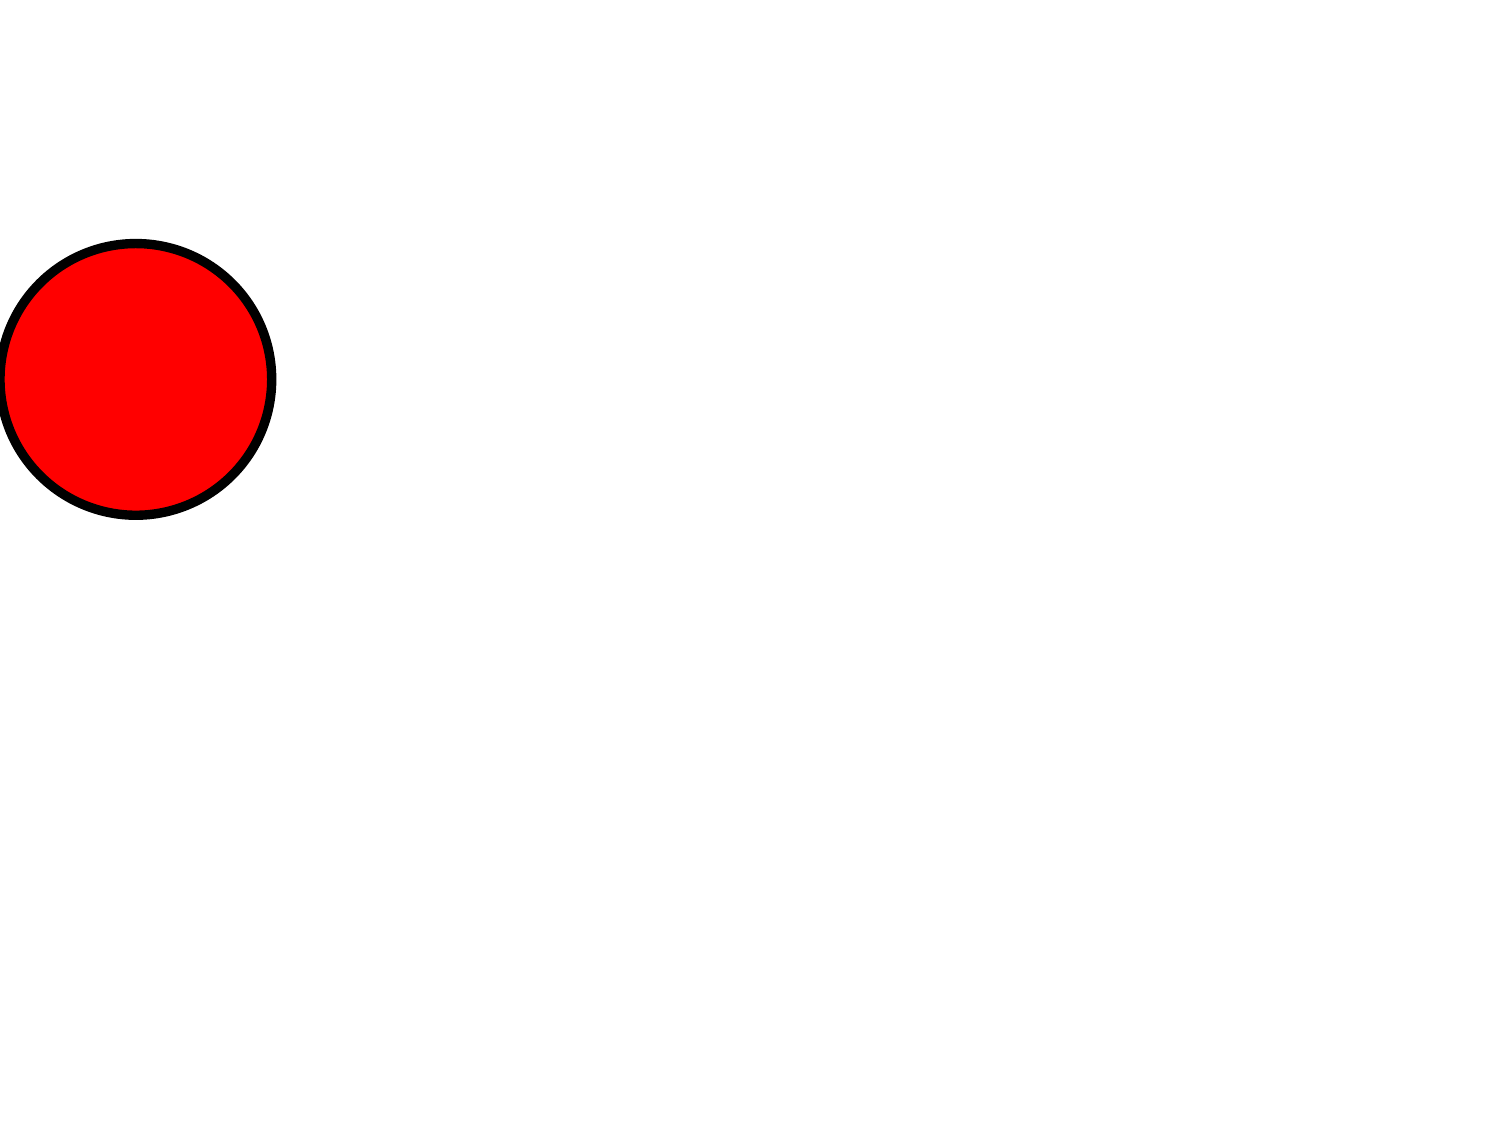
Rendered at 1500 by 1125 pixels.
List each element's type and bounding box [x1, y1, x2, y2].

text_box [0, 241, 274, 518]
